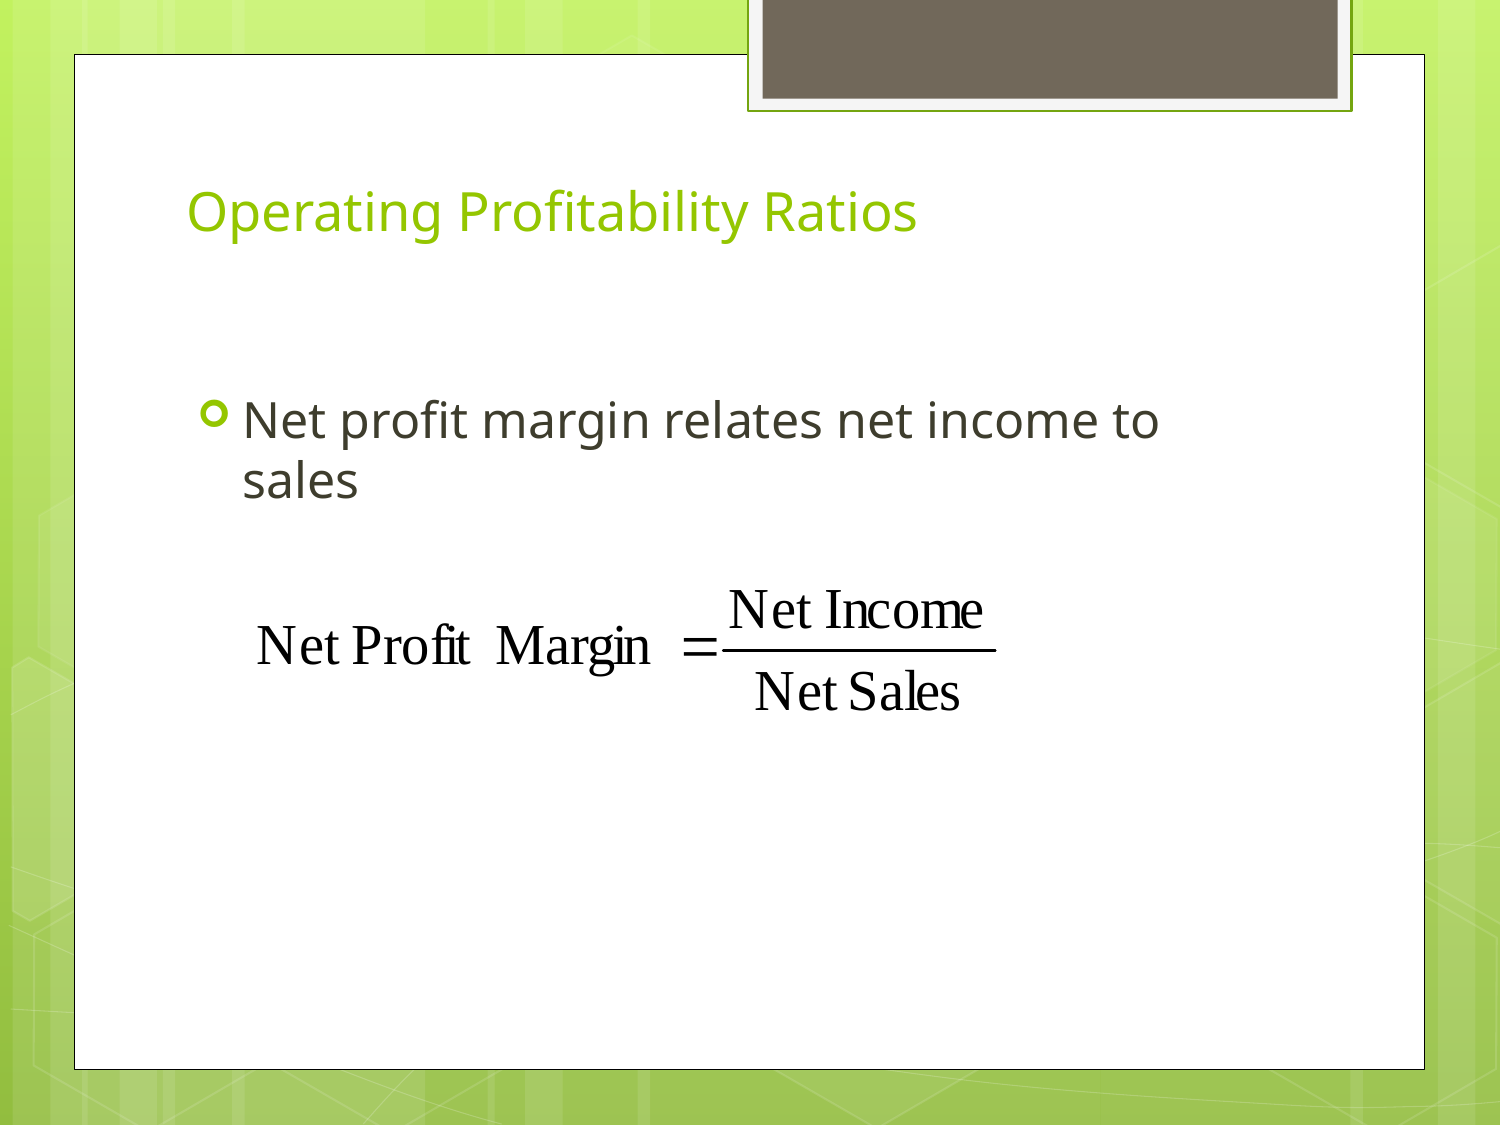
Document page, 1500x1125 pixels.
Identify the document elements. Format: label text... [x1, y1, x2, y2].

list Net profit margin relates net income to sales [171, 381, 1283, 957]
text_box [245, 572, 1003, 720]
title Operating Profitability Ratios [171, 168, 1324, 250]
